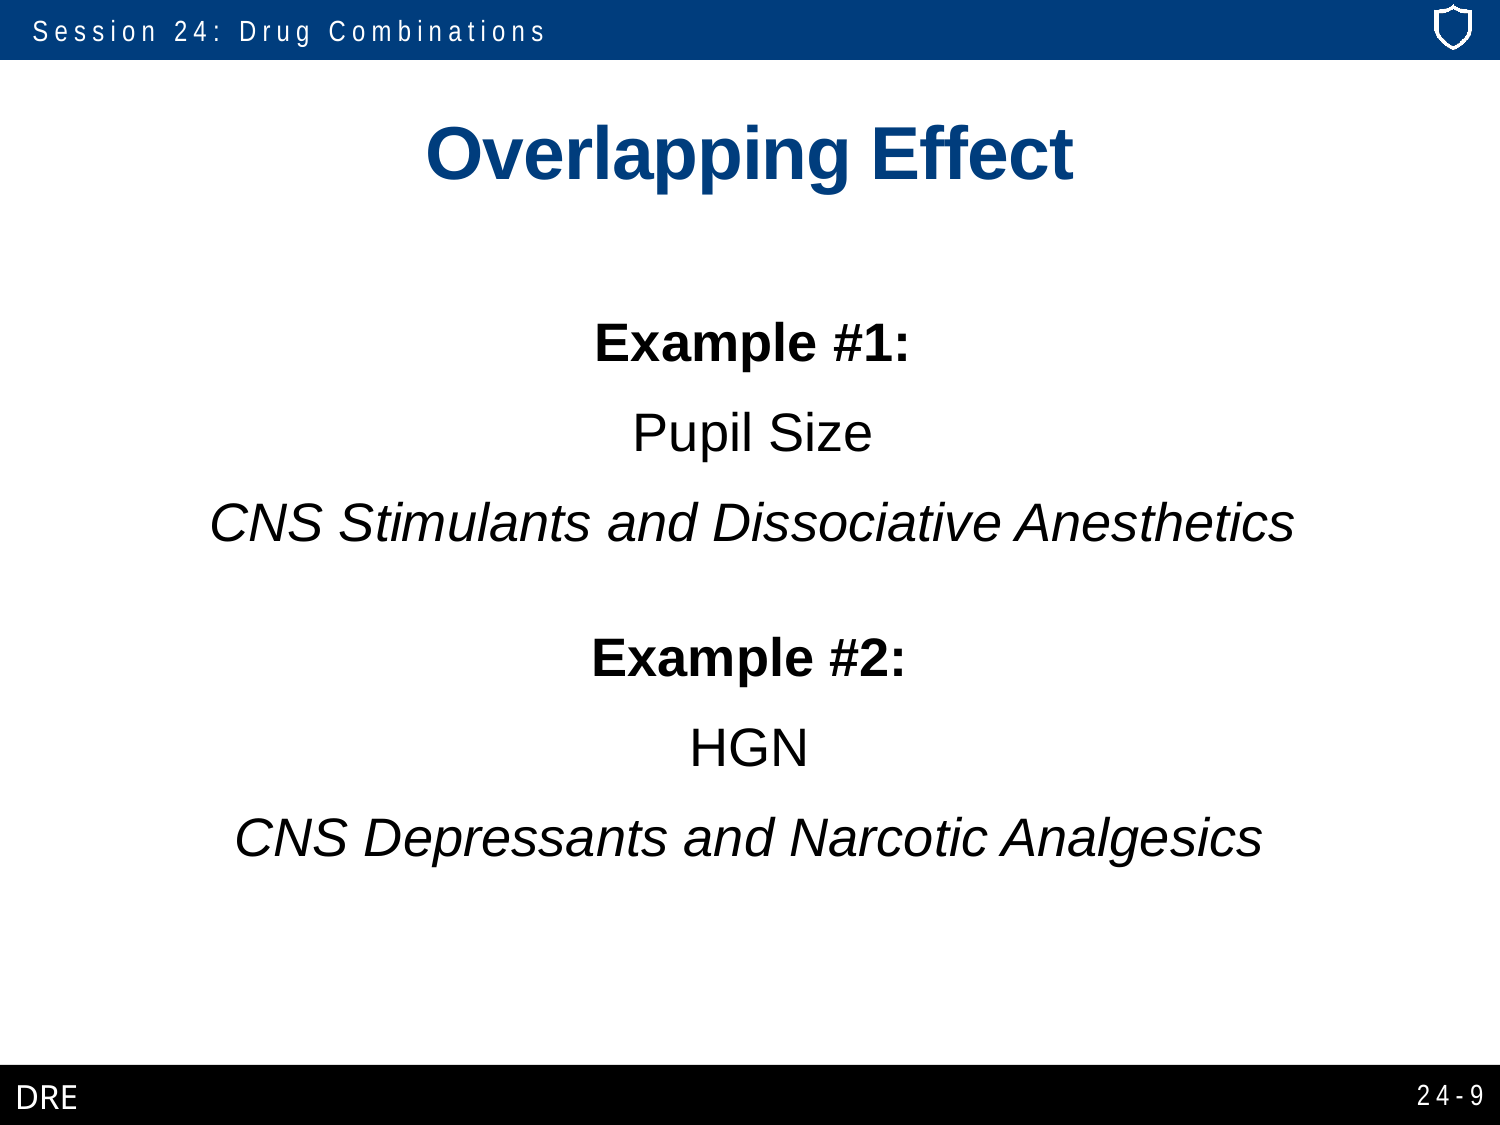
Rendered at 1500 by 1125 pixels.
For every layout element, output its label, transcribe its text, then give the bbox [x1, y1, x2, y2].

text_box Example #2: HGN CNS Depressants and Narcotic Analgesics [65, 621, 1434, 982]
slide_number 24-9 [1218, 1063, 1499, 1124]
list Example #1: Pupil Size CNS Stimulants and Dissociative Anesthetics [81, 299, 1425, 621]
title Overlapping Effect [50, 87, 1450, 213]
picture [1434, 4, 1472, 50]
